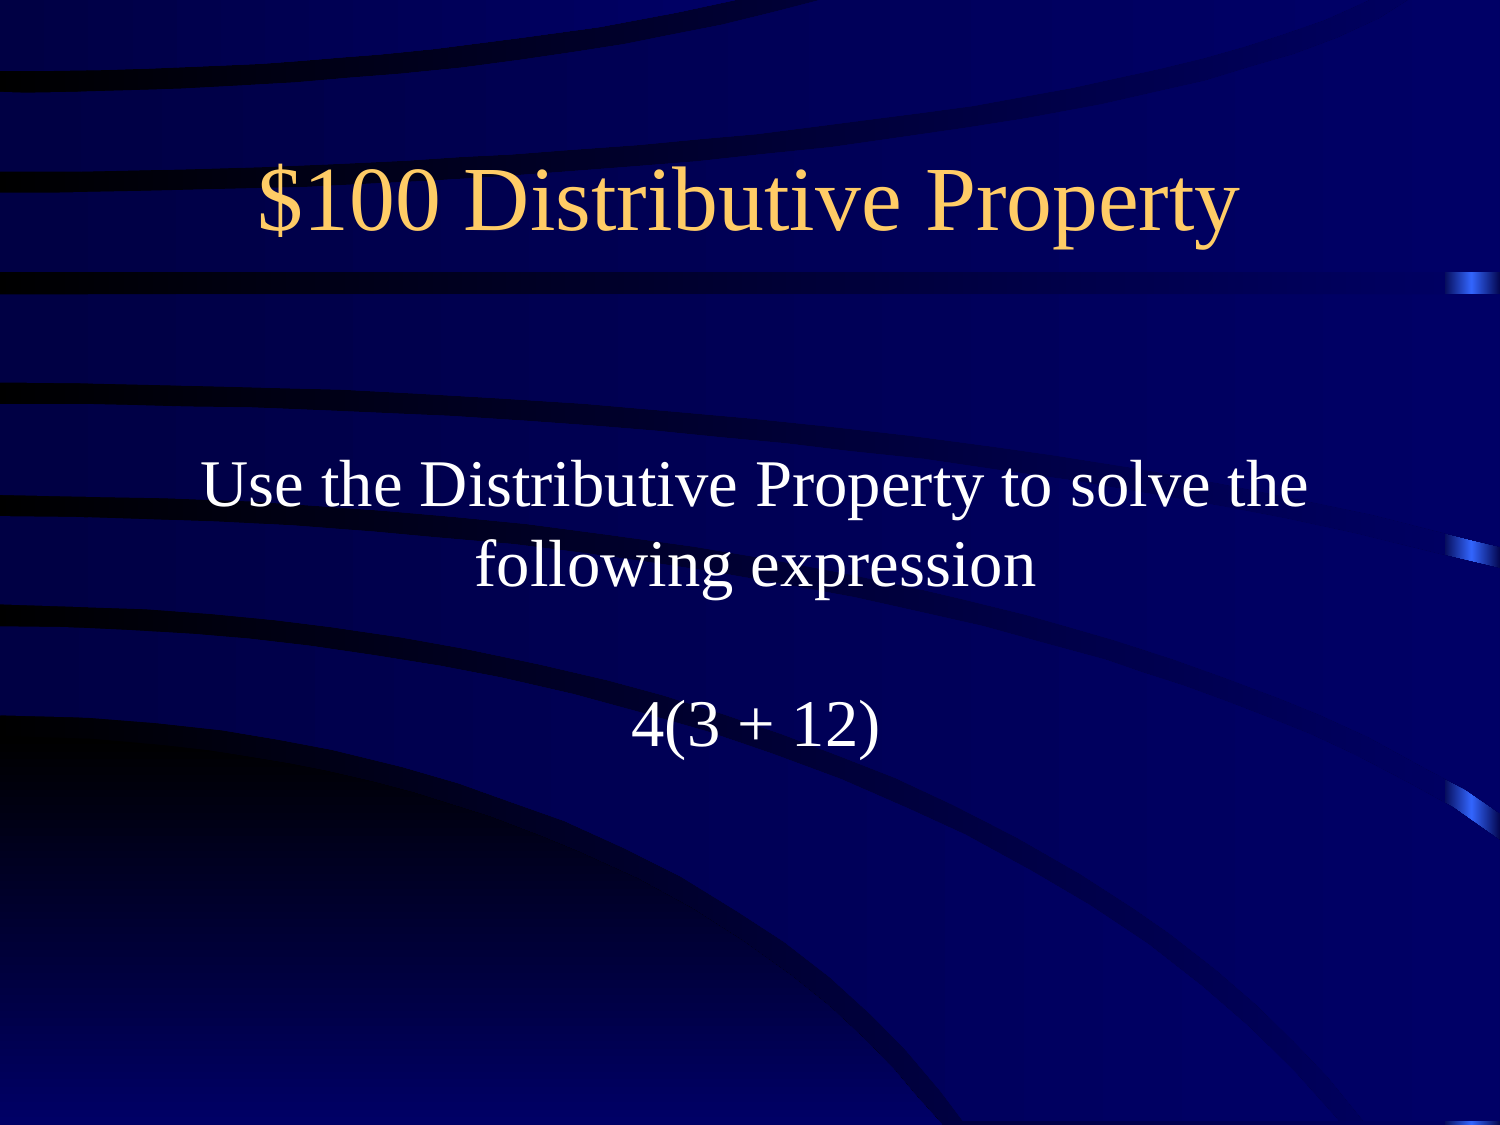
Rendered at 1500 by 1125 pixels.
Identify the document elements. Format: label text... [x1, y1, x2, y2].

text_box Use the Distributive Property to solve the following expression 4(3 + 12) [174, 262, 1338, 847]
title $100 Distributive Property [112, 99, 1388, 288]
